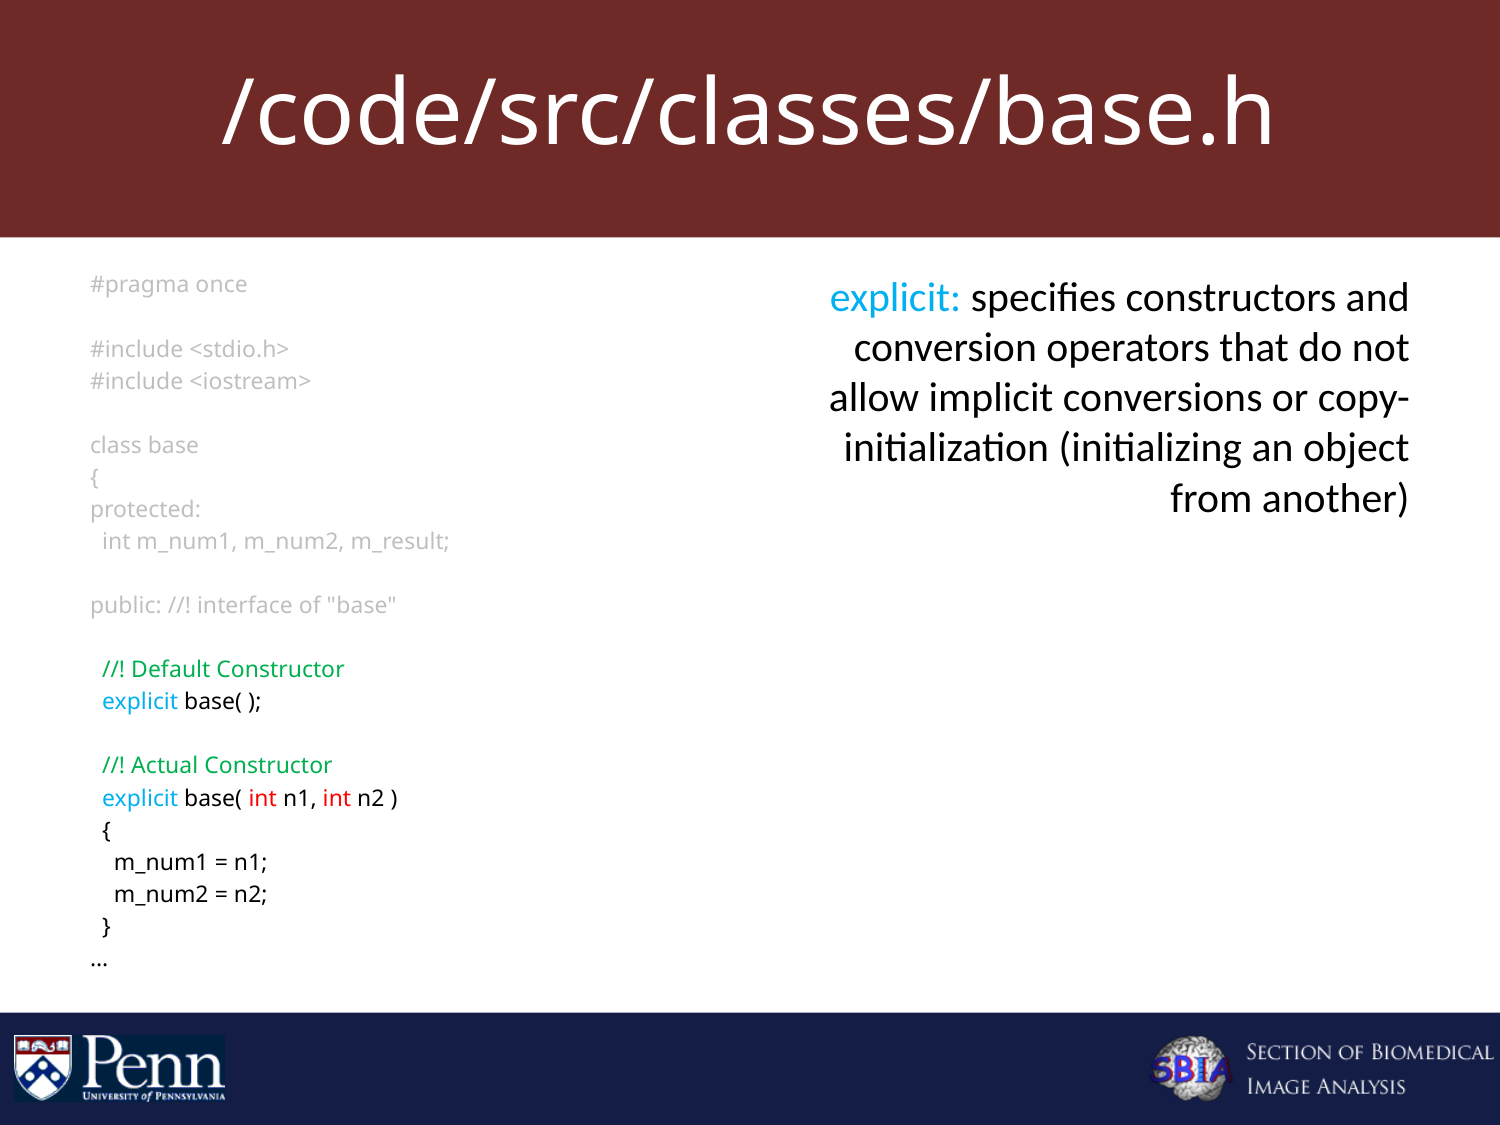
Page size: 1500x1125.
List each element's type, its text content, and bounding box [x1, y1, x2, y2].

title /code/src/classes/base.h [75, 45, 1425, 238]
list #pragma once #include <stdio.h> #include <iostream> class base { protected: int m_num1, m_num2, m_result; public: //! interface of "base" //! Default Constructor explicit base( ); //! Actual Constructor explicit base( int n1, int n2 ) { m_num1 = n1; m_num2 = n2; } … [75, 262, 749, 1013]
text_box explicit: specifies constructors and conversion operators that do not allow implicit conversions or copy-initialization (initializing an object from another) [749, 262, 1425, 1013]
picture [14, 1035, 225, 1102]
picture [1149, 1034, 1494, 1103]
